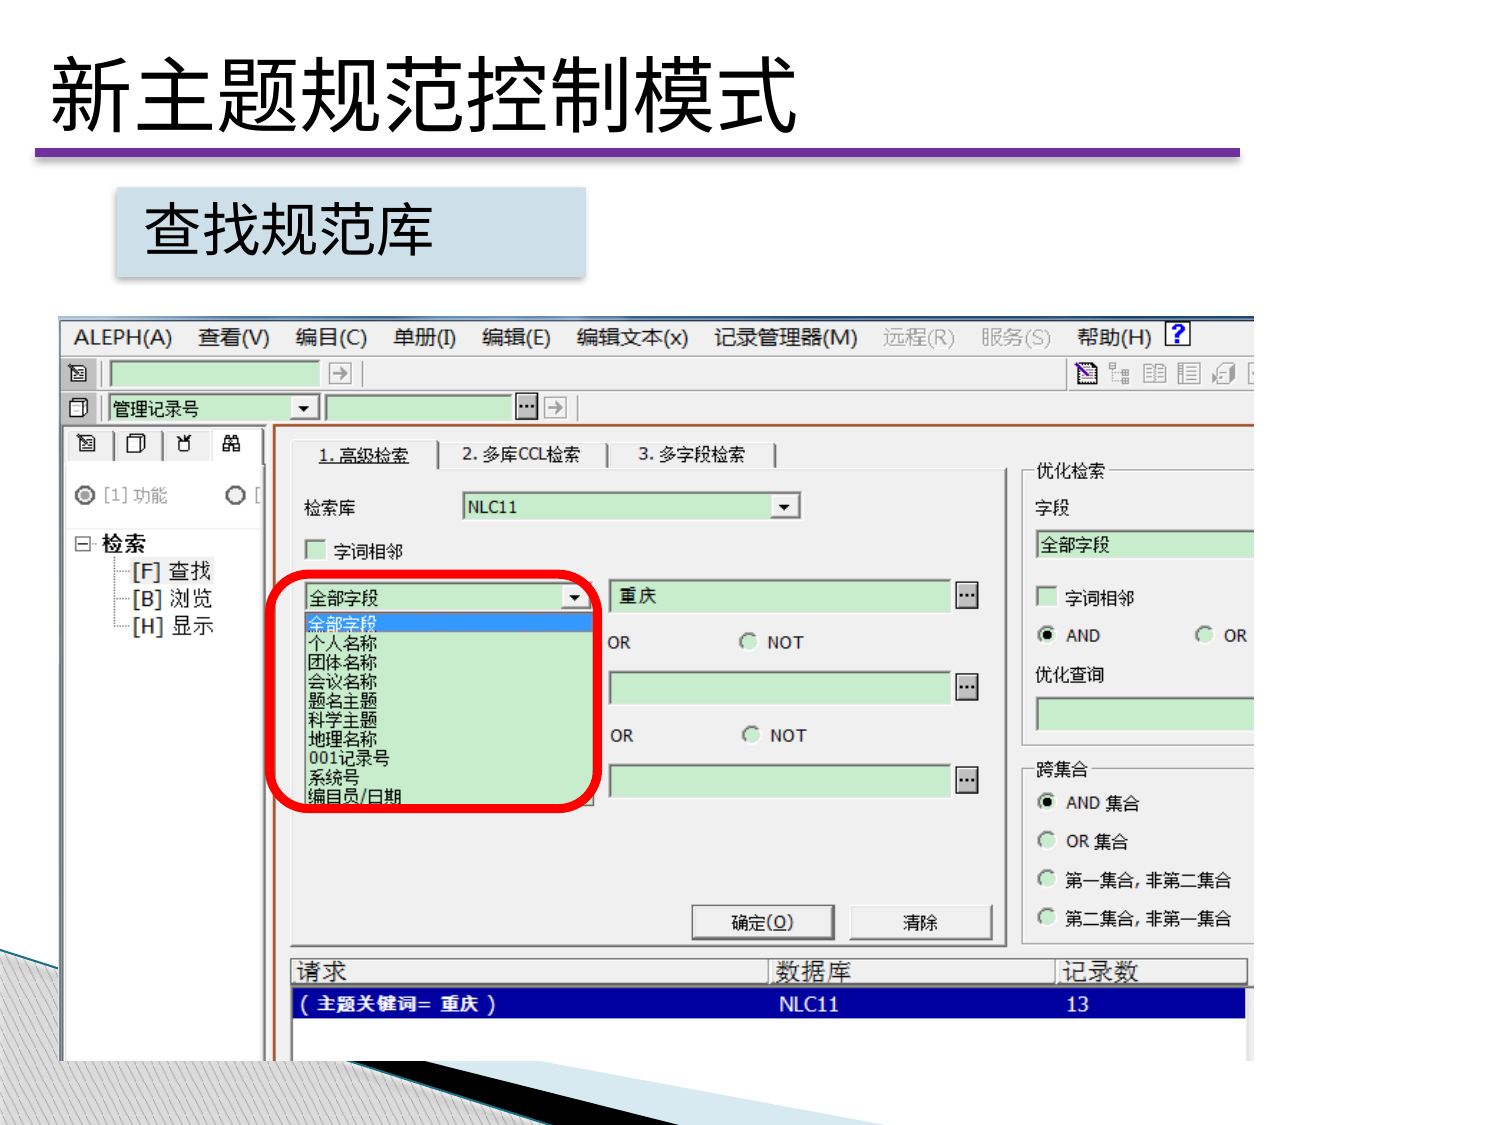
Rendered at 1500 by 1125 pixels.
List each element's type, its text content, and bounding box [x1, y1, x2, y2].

text_box 查找规范库 [113, 183, 590, 282]
text_box 新主题规范控制模式 [35, 35, 1386, 153]
picture [58, 316, 1255, 1062]
